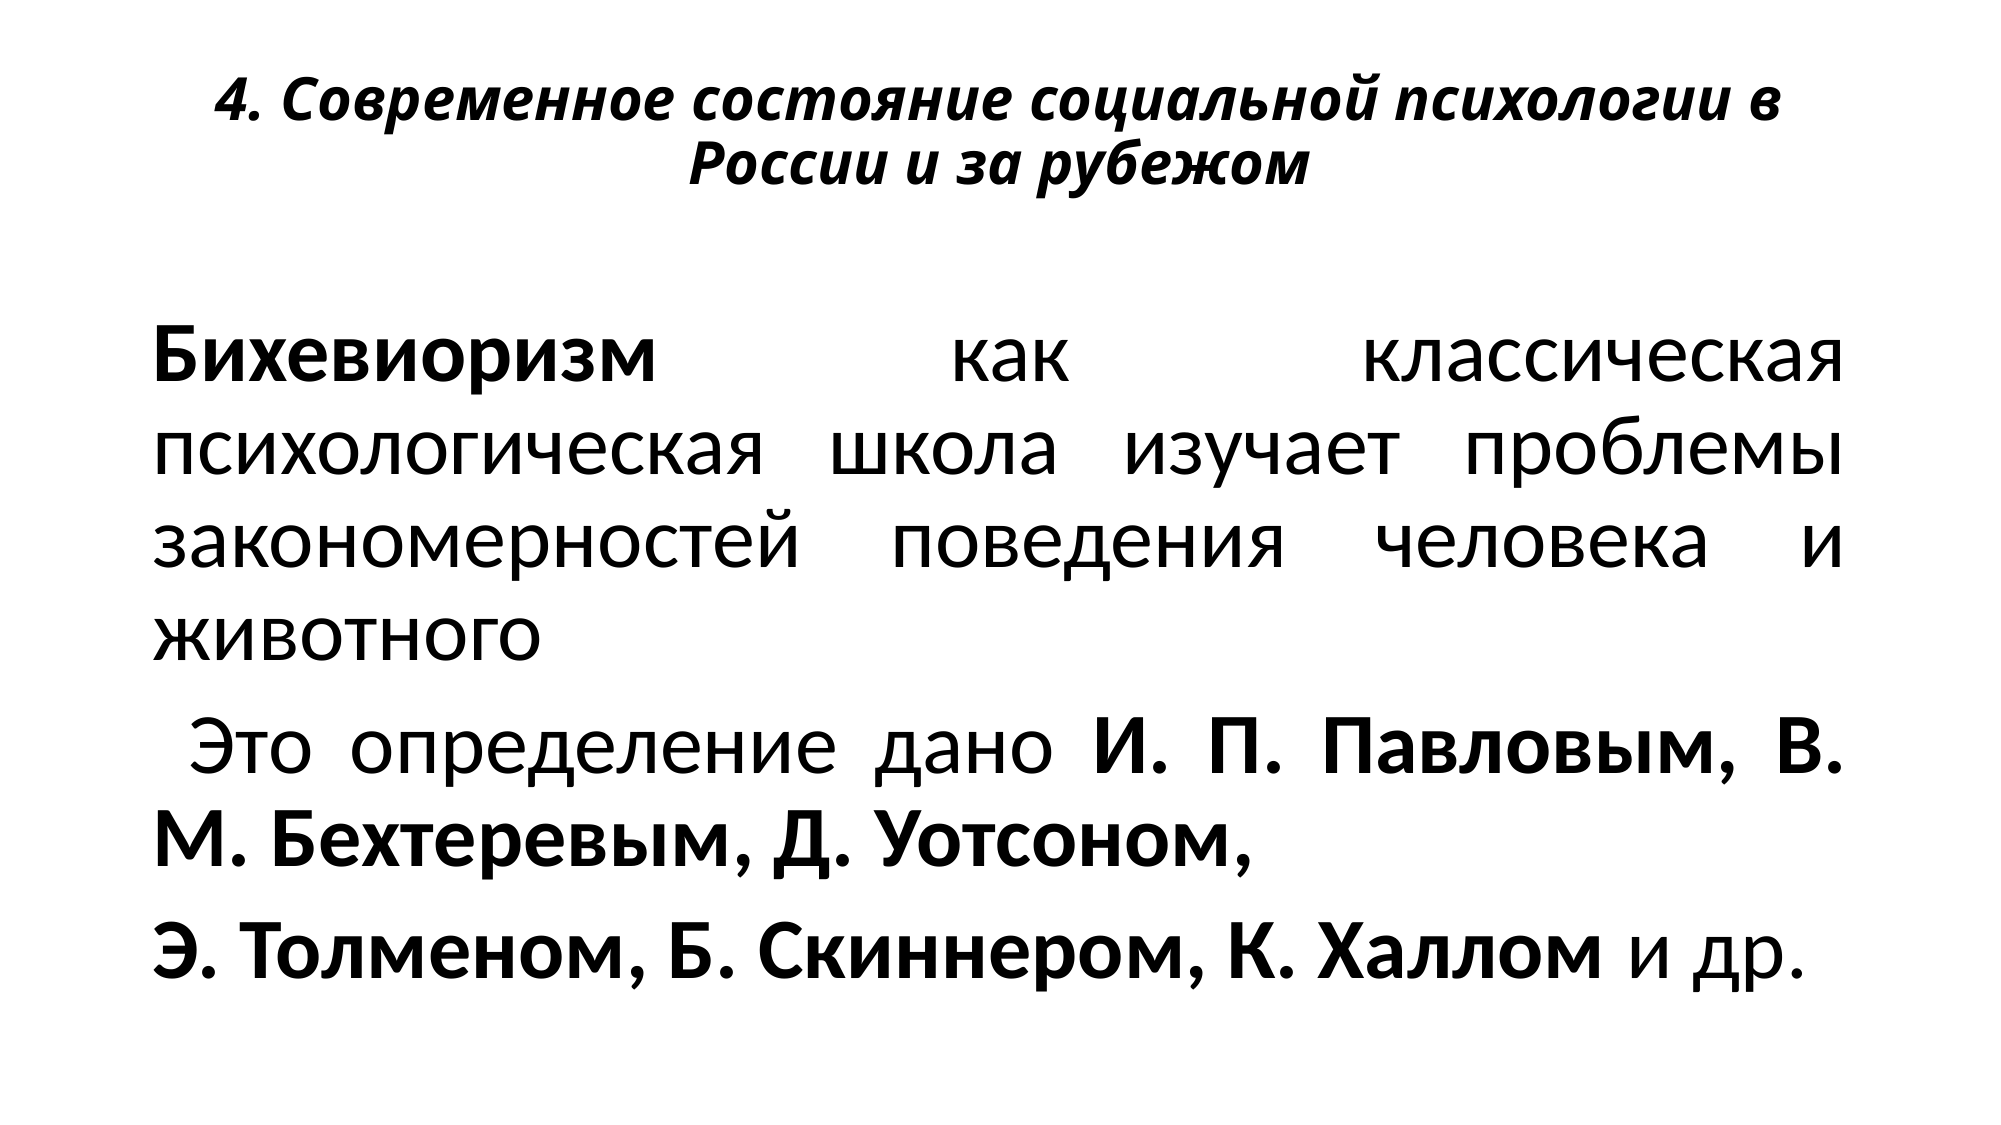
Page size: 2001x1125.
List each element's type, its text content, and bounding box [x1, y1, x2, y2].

list Бихевиоризм как классическая психологическая школа изучает проблемы закономерностей поведения человека и животного Это определение дано И. П. Павловым, В. М. Бехтеревым, Д. Уотсоном, Э. Толменом, Б. Скиннером, К. Халлом и др. [137, 299, 1863, 1014]
title 4. Современное состояние социальной психологии в России и за рубежом [137, 59, 1863, 278]
